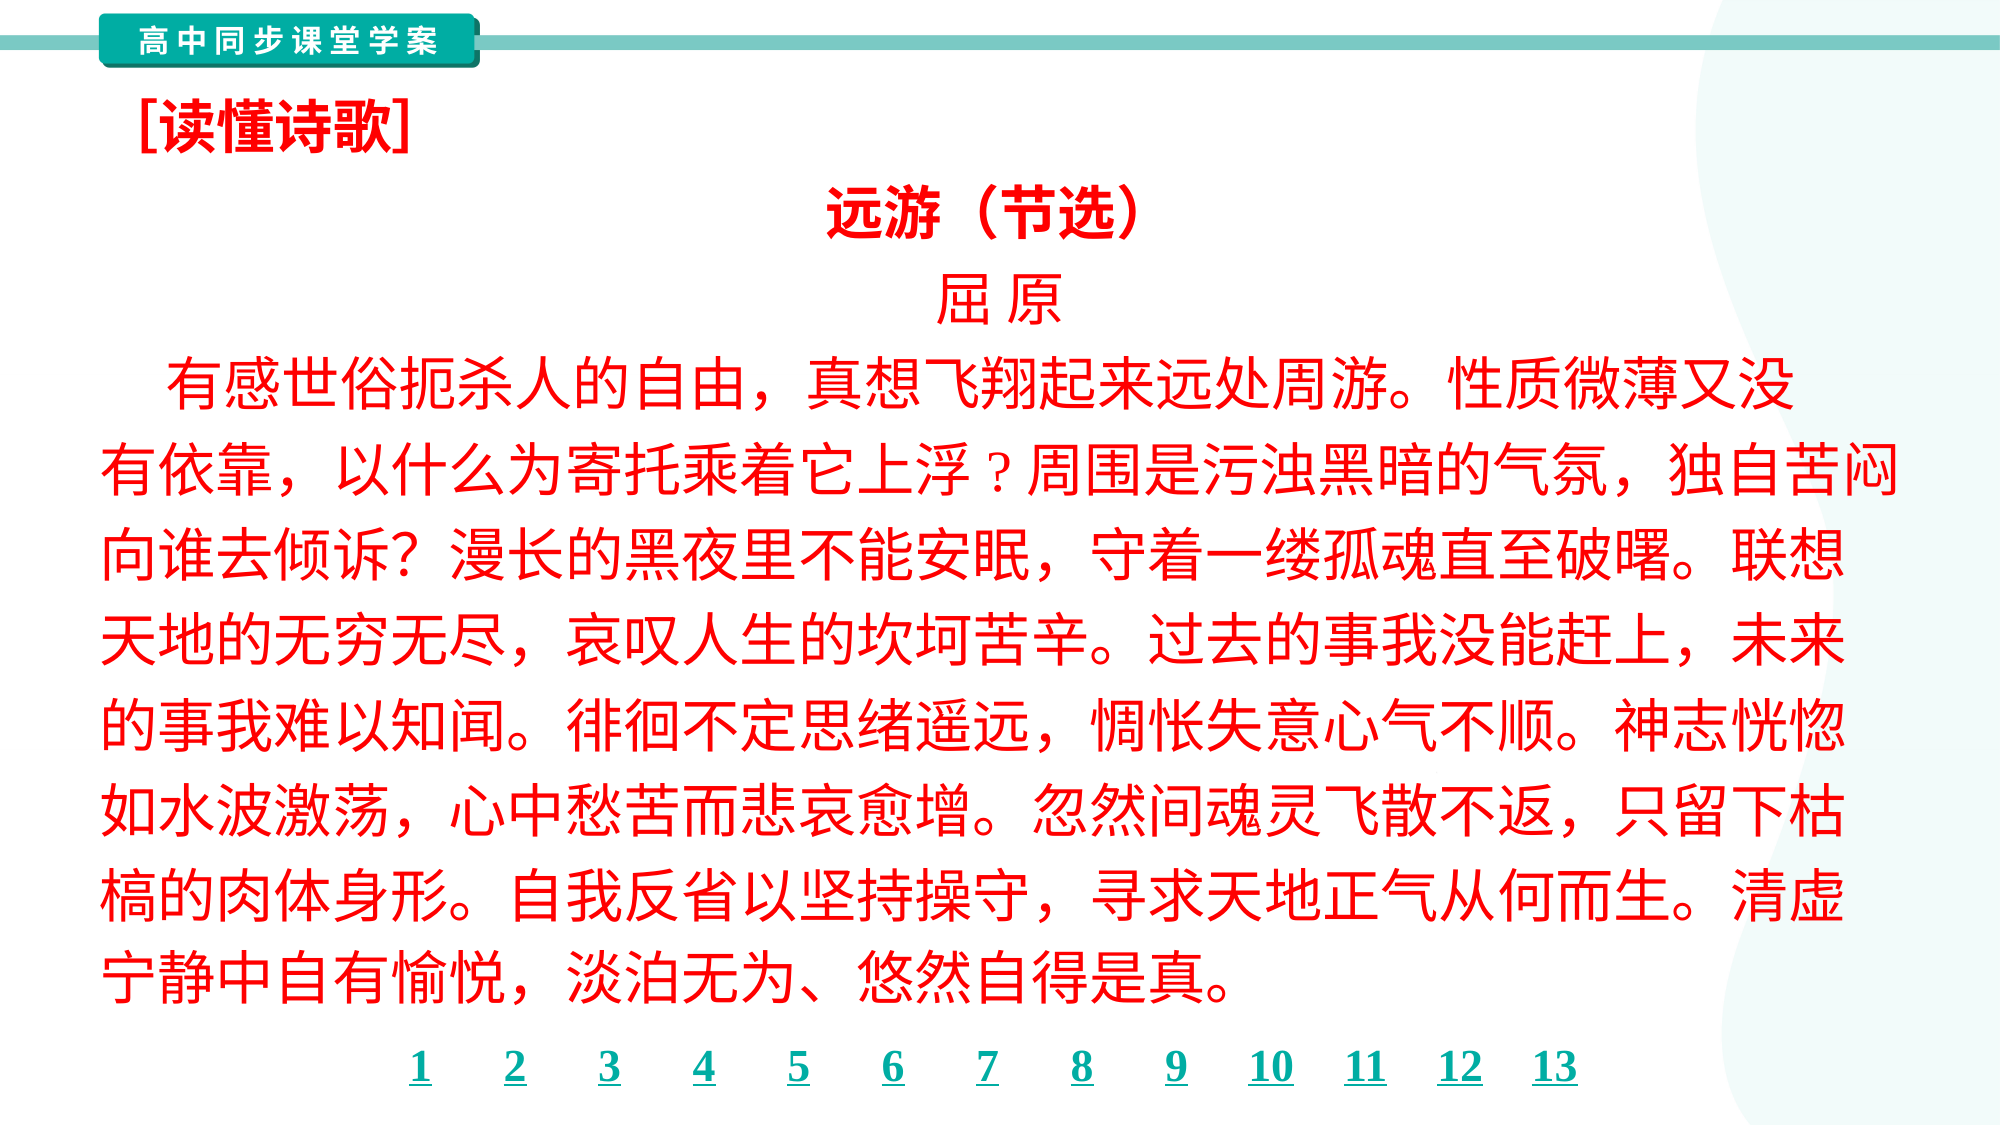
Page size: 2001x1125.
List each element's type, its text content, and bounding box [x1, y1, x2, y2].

text_box ［读懂诗歌］ [100, 76, 1899, 155]
picture [0, 0, 2000, 1125]
text_box 远游（节选） 屈 原 有感世俗扼杀人的自由，真想飞翔起来远处周游。性质微薄又没 有依靠，以什么为寄托乘着它上浮?周围是污浊黑暗的气氛，独自苦闷 向谁去倾诉？漫长的黑夜里不能安眠，守着一缕孤魂直至破曙。联想 天地的无穷无尽，哀叹人生的坎坷苦辛。过去的事我没能赶上，未来 的事我难以知闻。徘徊不定思绪遥远，惆怅失意心气不顺。神志恍惚 如水波激荡，心中愁苦而悲哀愈增。忽然间魂灵飞散不返，只留下枯 槁的肉体身形。自我反省以坚持操守，寻求天地正气从何而生。清虚 宁静中自有愉悦，淡泊无为、悠然自得是真。 [100, 161, 1899, 1006]
